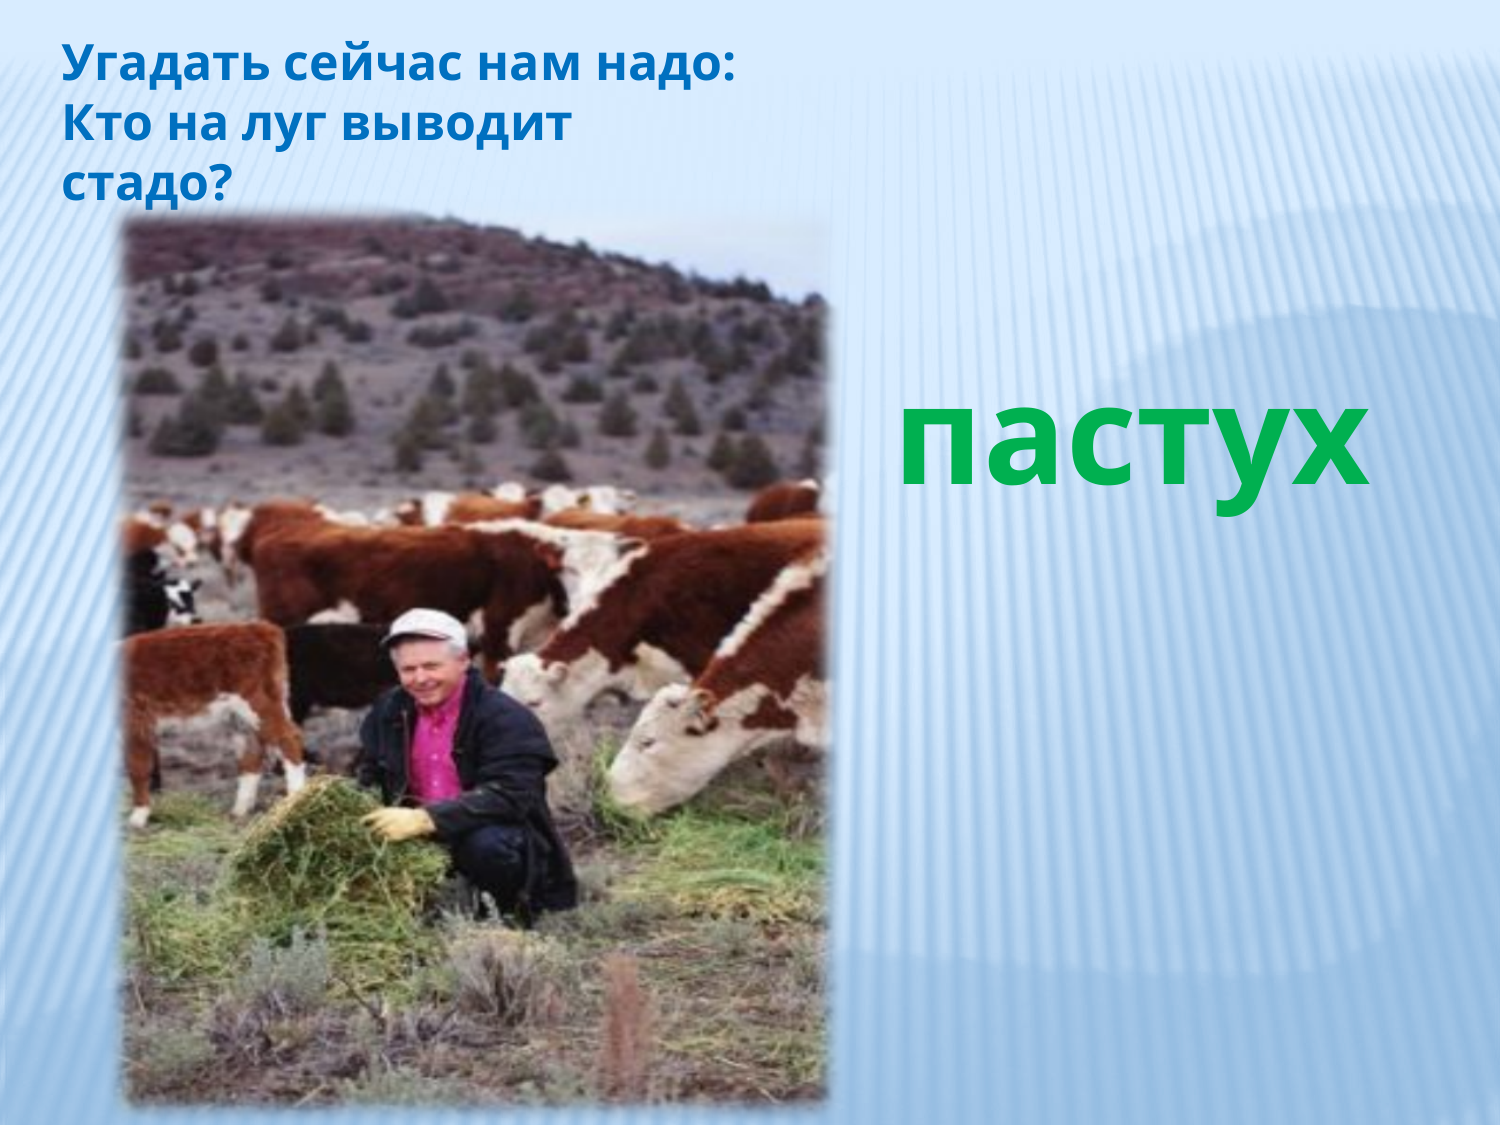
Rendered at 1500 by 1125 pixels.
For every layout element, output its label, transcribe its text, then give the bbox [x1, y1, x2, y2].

text_box пастух [878, 339, 1454, 520]
picture [105, 198, 845, 1125]
text_box Угадать сейчас нам надо: Кто на луг выводит стадо? [46, 23, 762, 219]
